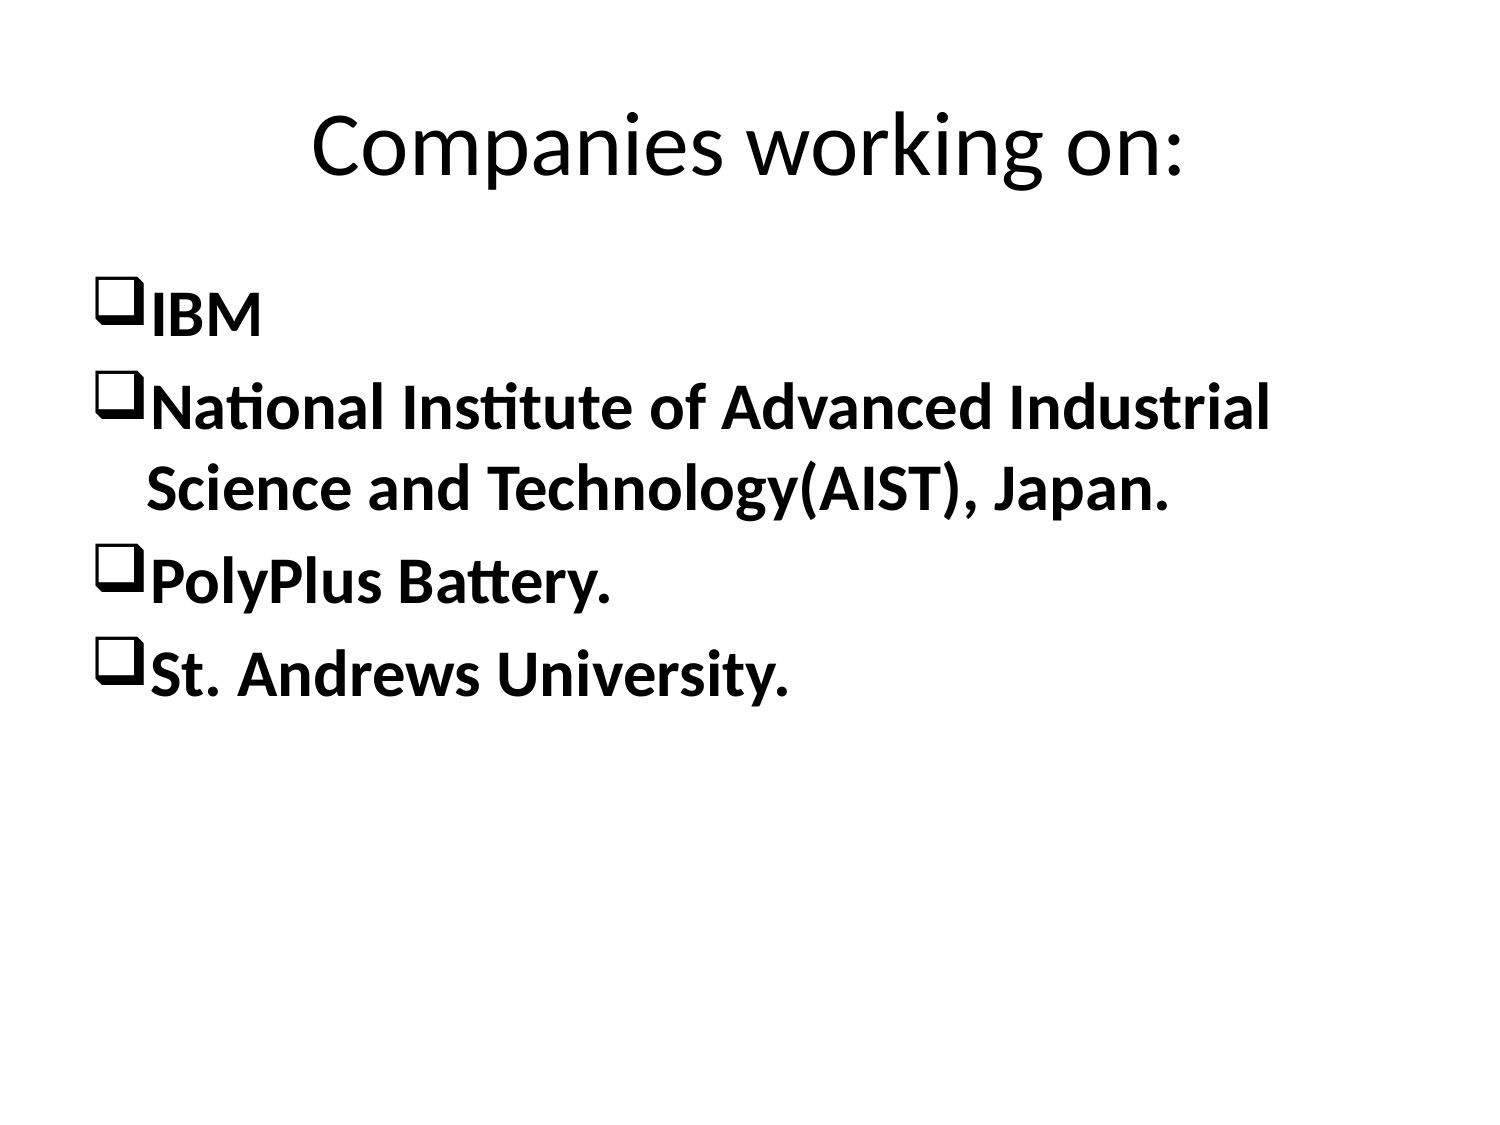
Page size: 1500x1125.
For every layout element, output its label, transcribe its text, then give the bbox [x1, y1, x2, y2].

title Companies working on: [75, 45, 1425, 233]
list IBM National Institute of Advanced Industrial Science and Technology(AIST), Japan. PolyPlus Battery. St. Andrews University. [75, 262, 1425, 1005]
